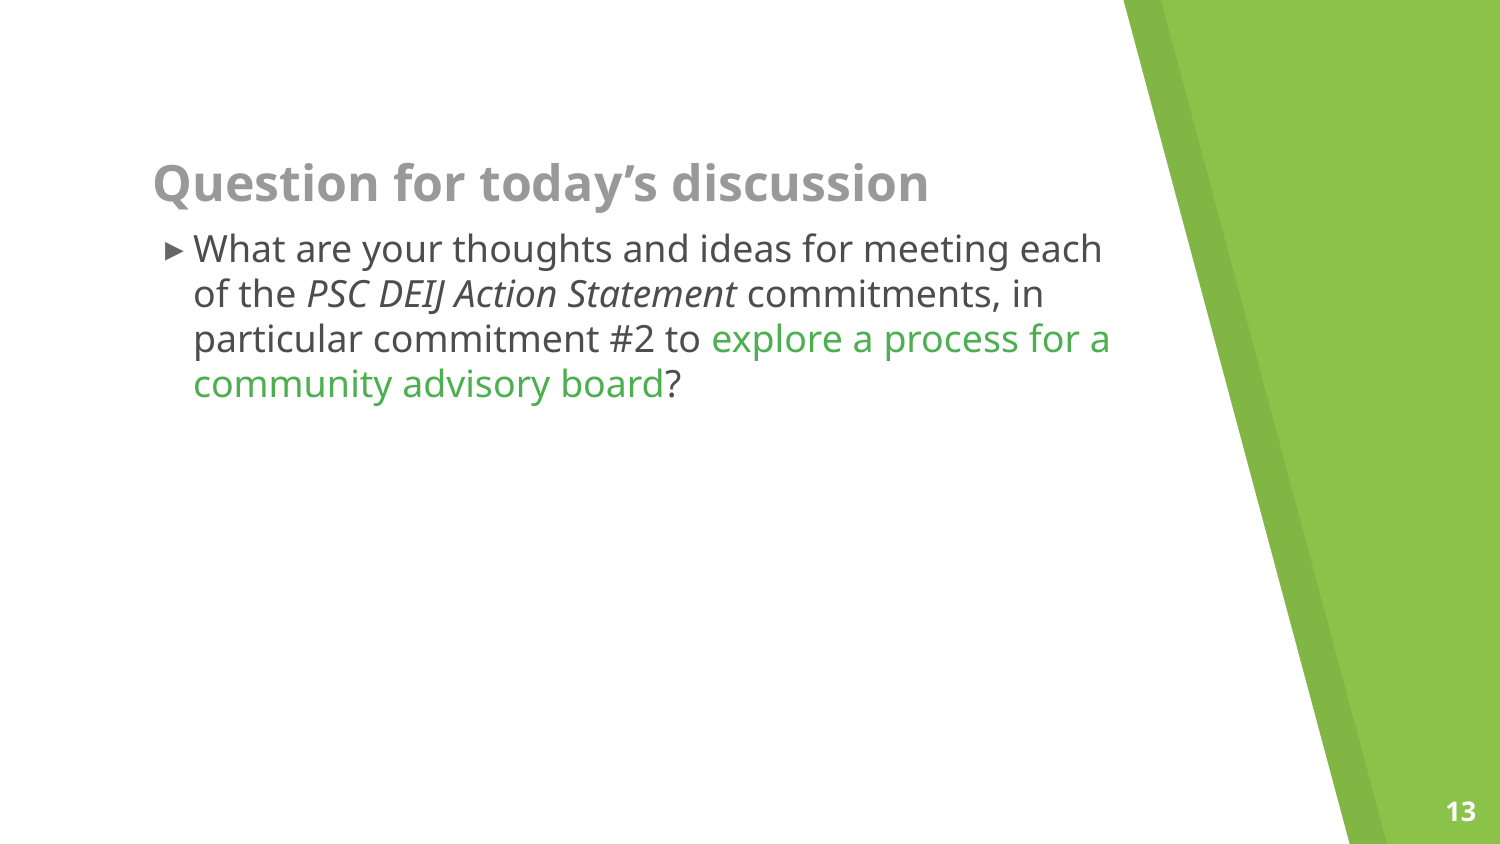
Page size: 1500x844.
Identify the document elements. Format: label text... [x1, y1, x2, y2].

title Question for today’s discussion [137, 68, 1094, 227]
list What are your thoughts and ideas for meeting each of the PSC DEIJ Action Statement commitments, in particular commitment #2 to explore a process for a community advisory board? [150, 209, 1127, 780]
slide_number 13 [1401, 779, 1492, 844]
